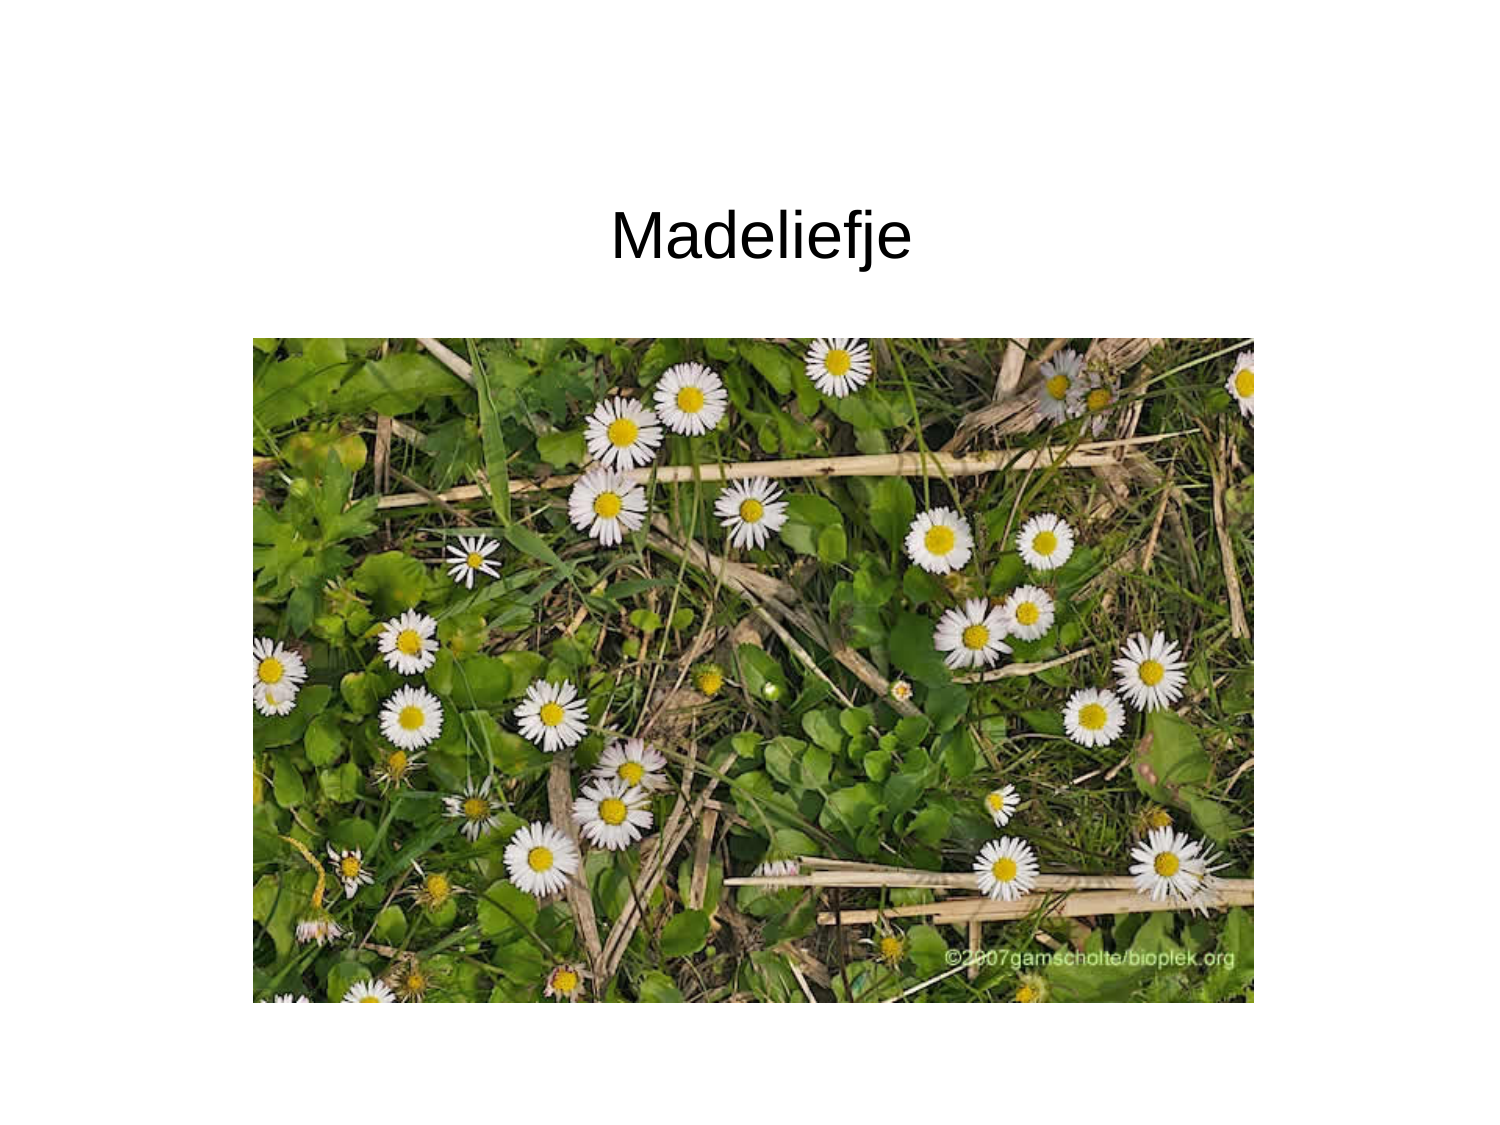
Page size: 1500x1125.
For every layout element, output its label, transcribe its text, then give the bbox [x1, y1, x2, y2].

picture [253, 337, 1255, 1003]
text_box Madeliefje [265, 184, 1258, 280]
